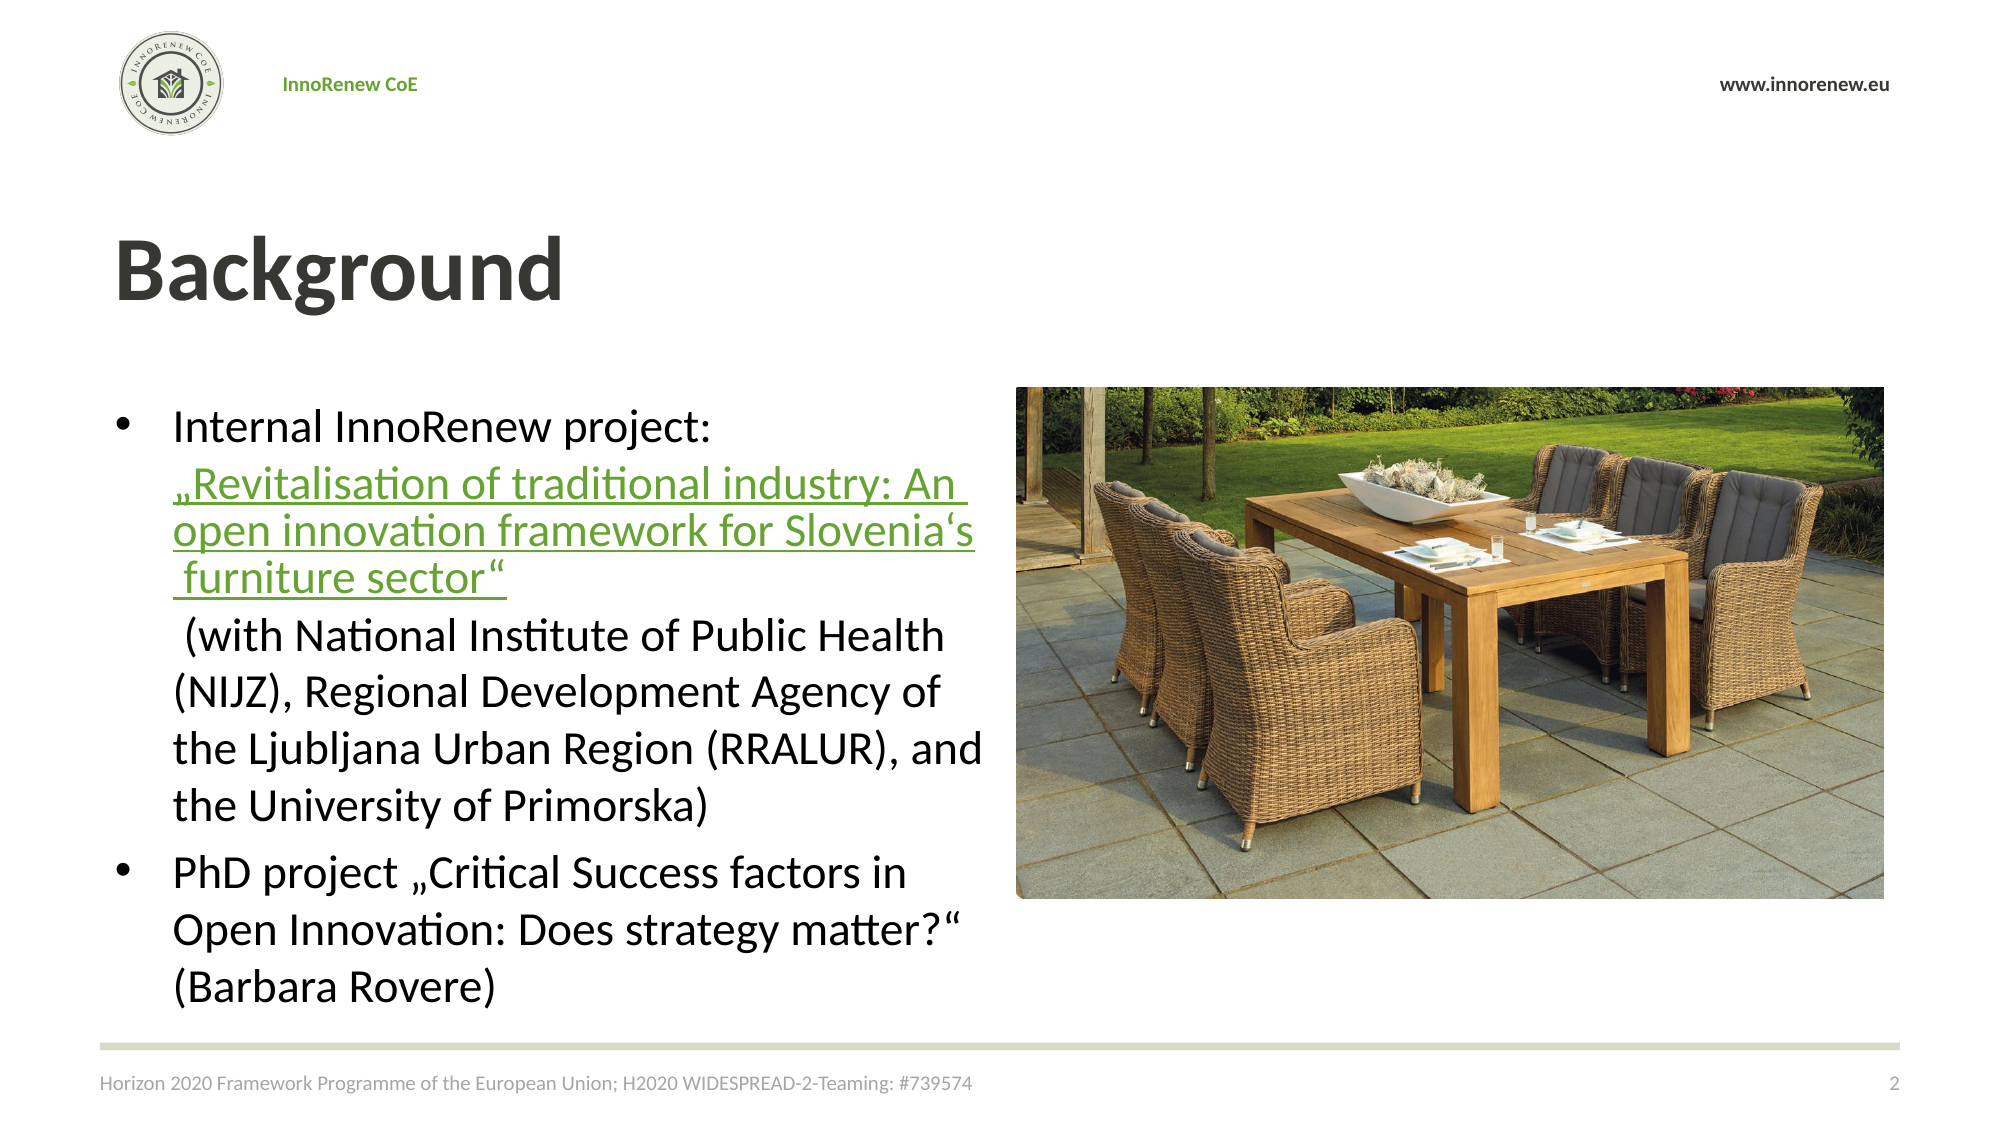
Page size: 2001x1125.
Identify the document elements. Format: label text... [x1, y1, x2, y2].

title Background [99, 169, 1900, 358]
list Internal InnoRenew project: „Revitalisation of traditional industry: An open innovation framework for Slovenia‘s furniture sector“ (with National Institute of Public Health (NIJZ), Regional Development Agency of the Ljubljana Urban Region (RRALUR), and the University of Primorska) PhD project „Critical Success factors in Open Innovation: Does strategy matter?“ (Barbara Rovere) [99, 387, 1000, 692]
slide_number 2 [1433, 1042, 1900, 1103]
text_box [99, 692, 1900, 960]
footer Horizon 2020 Framework Programme of the European Union; H2020 WIDESPREAD-2-Teaming: #739574 [99, 1042, 1340, 1103]
picture [117, 30, 225, 137]
picture [1015, 386, 1885, 900]
